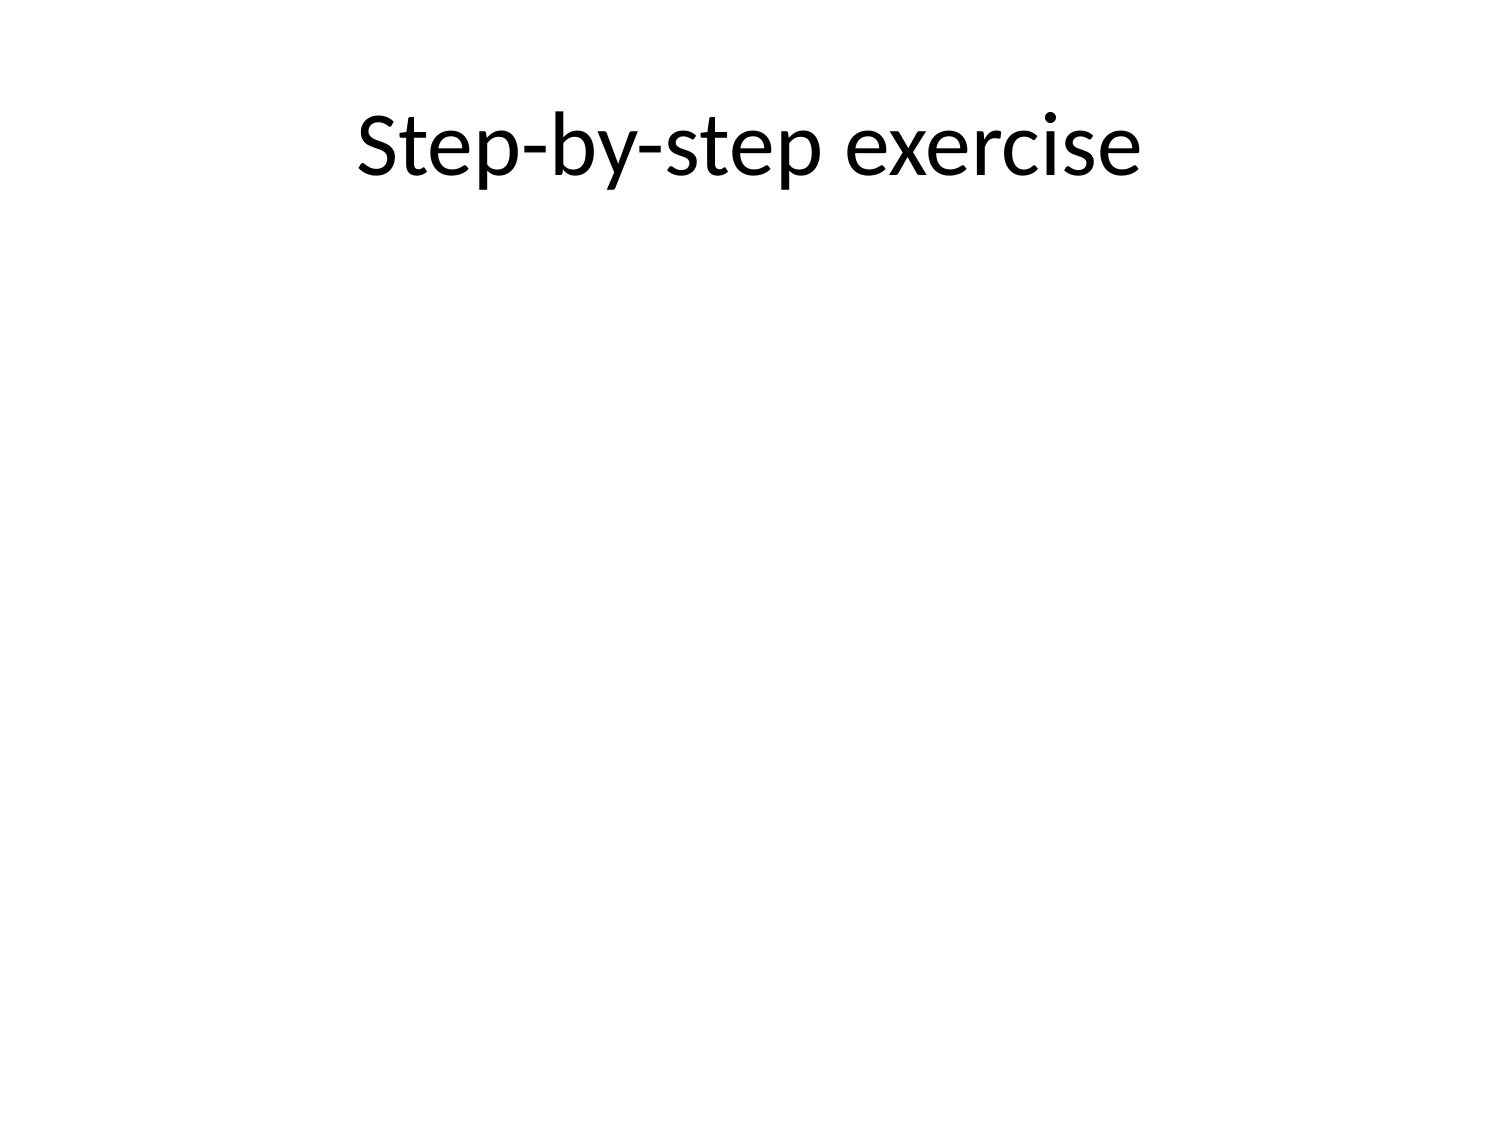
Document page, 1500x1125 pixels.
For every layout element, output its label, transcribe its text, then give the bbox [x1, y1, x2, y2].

title Step-by-step exercise [75, 45, 1425, 233]
